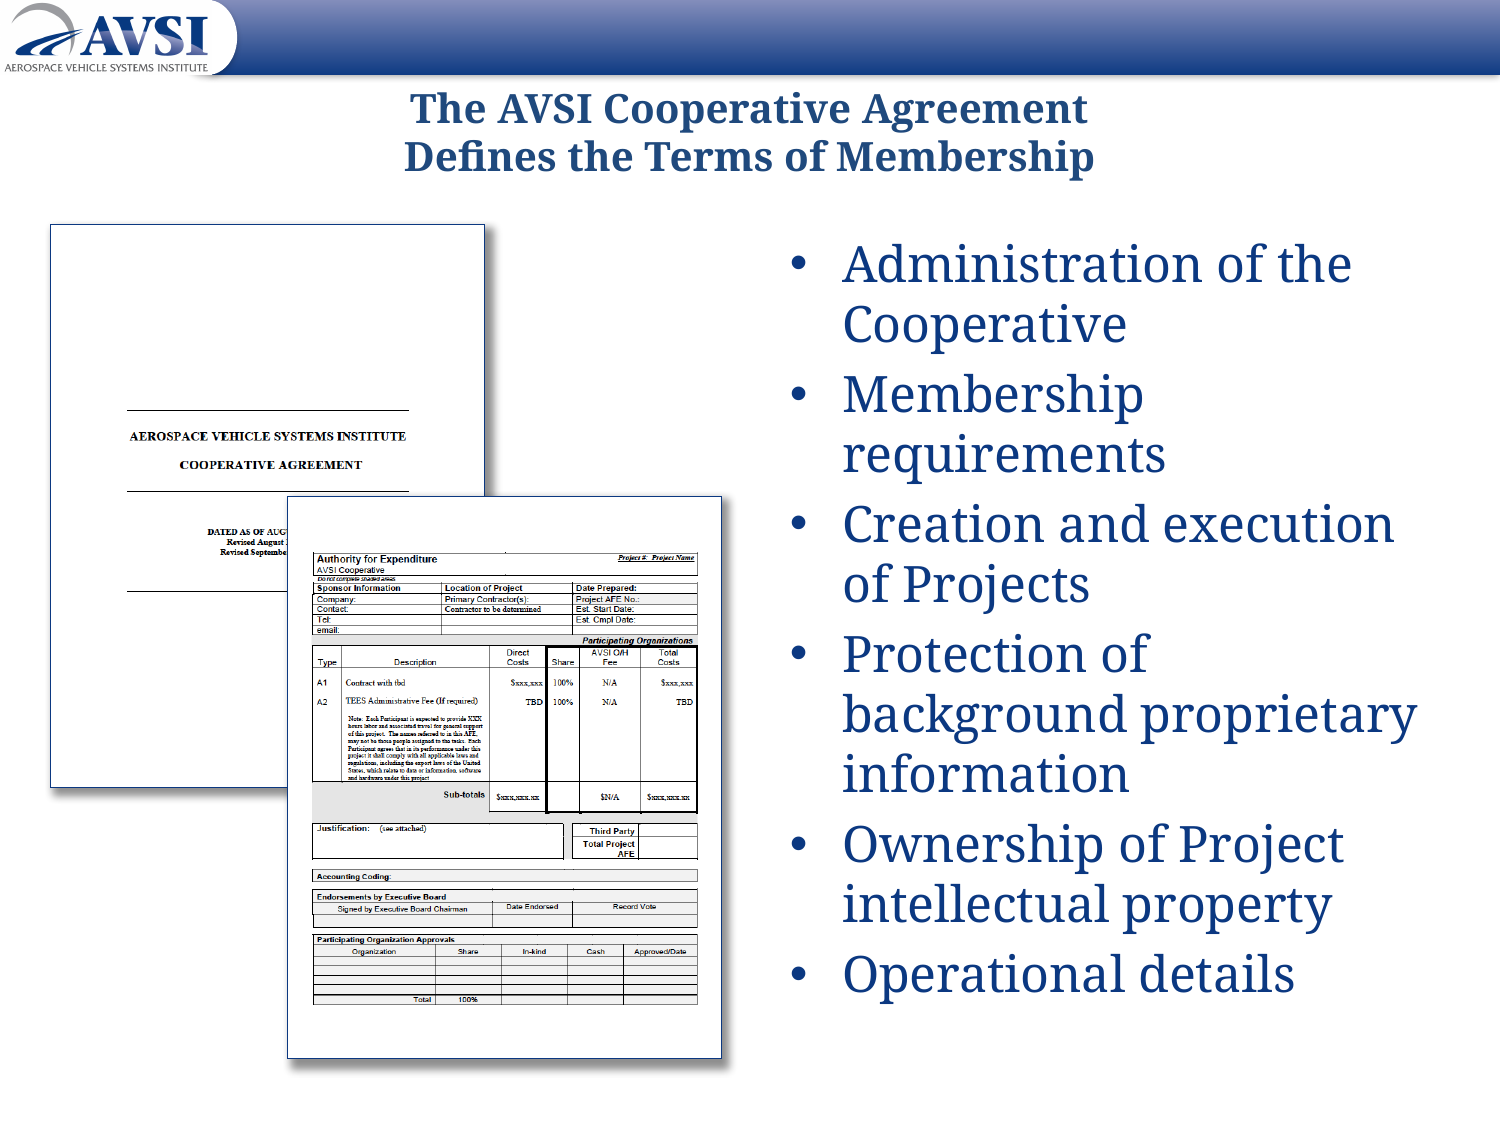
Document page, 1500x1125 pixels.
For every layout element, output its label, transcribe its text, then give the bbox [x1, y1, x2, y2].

title The AVSI Cooperative Agreement Defines the Terms of Membership [75, 75, 1425, 188]
picture [0, 0, 212, 75]
list Administration of the Cooperative Membership requirements Creation and execution of Projects Protection of background proprietary information Ownership of Project intellectual property Operational details [774, 224, 1438, 1038]
picture [49, 224, 722, 1059]
